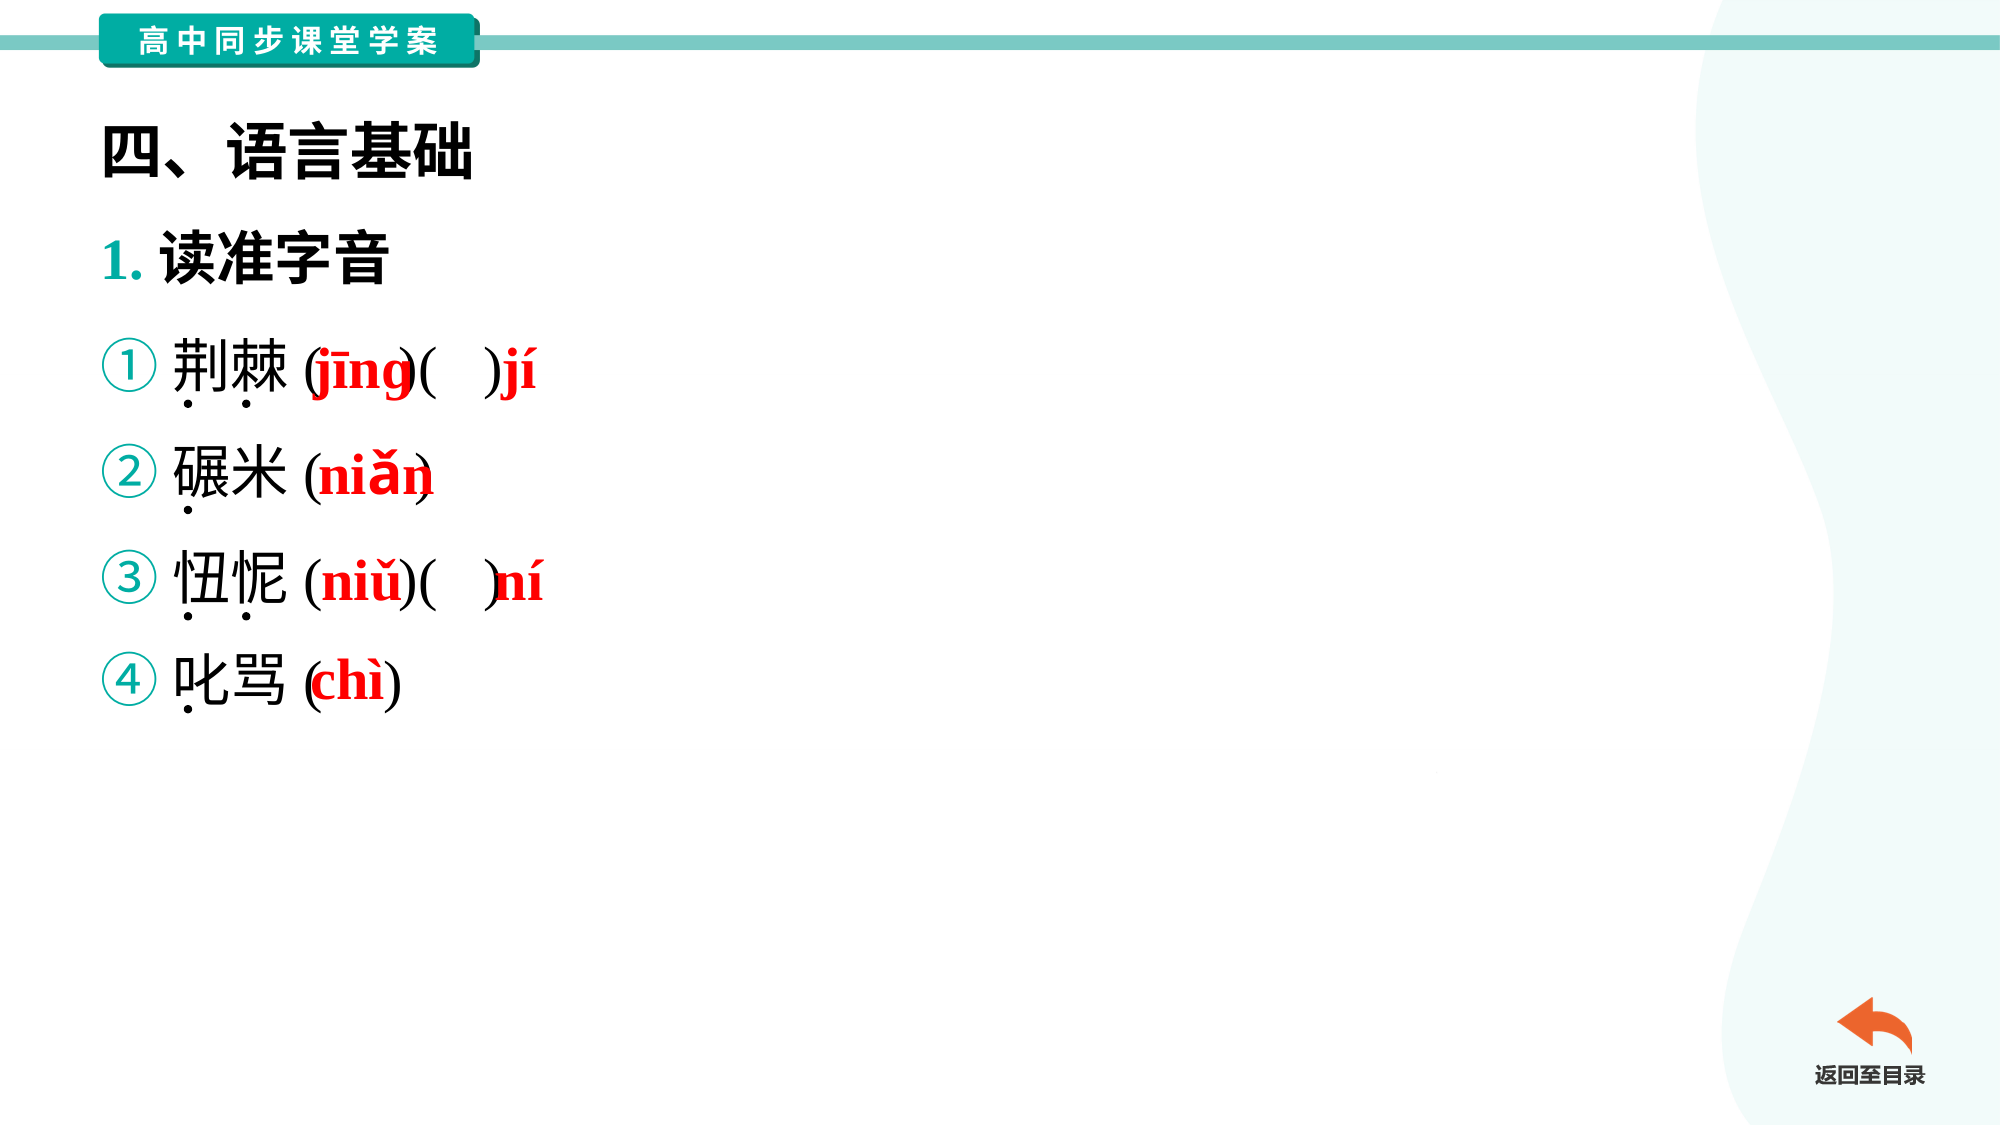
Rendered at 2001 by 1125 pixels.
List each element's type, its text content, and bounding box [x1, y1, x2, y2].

text_box ①荆棘( )( ) ②碾米( ) ③忸怩( )( ) ④叱骂( ) [100, 292, 1899, 702]
text_box [242, 612, 251, 621]
text_box niǎn [300, 399, 454, 494]
text_box jí [479, 293, 558, 389]
text_box [183, 704, 193, 714]
text_box 1.读准字音 [100, 187, 1899, 281]
text_box [183, 612, 193, 621]
text_box chì [289, 608, 407, 701]
text_box [183, 505, 193, 515]
text_box [183, 399, 193, 408]
picture [0, 0, 2000, 1125]
text_box ní [473, 506, 565, 601]
text_box jīnɡ [291, 293, 435, 389]
text_box [242, 399, 251, 408]
text_box niǔ [300, 506, 424, 601]
text_box 四、语言基础 [100, 76, 1899, 187]
